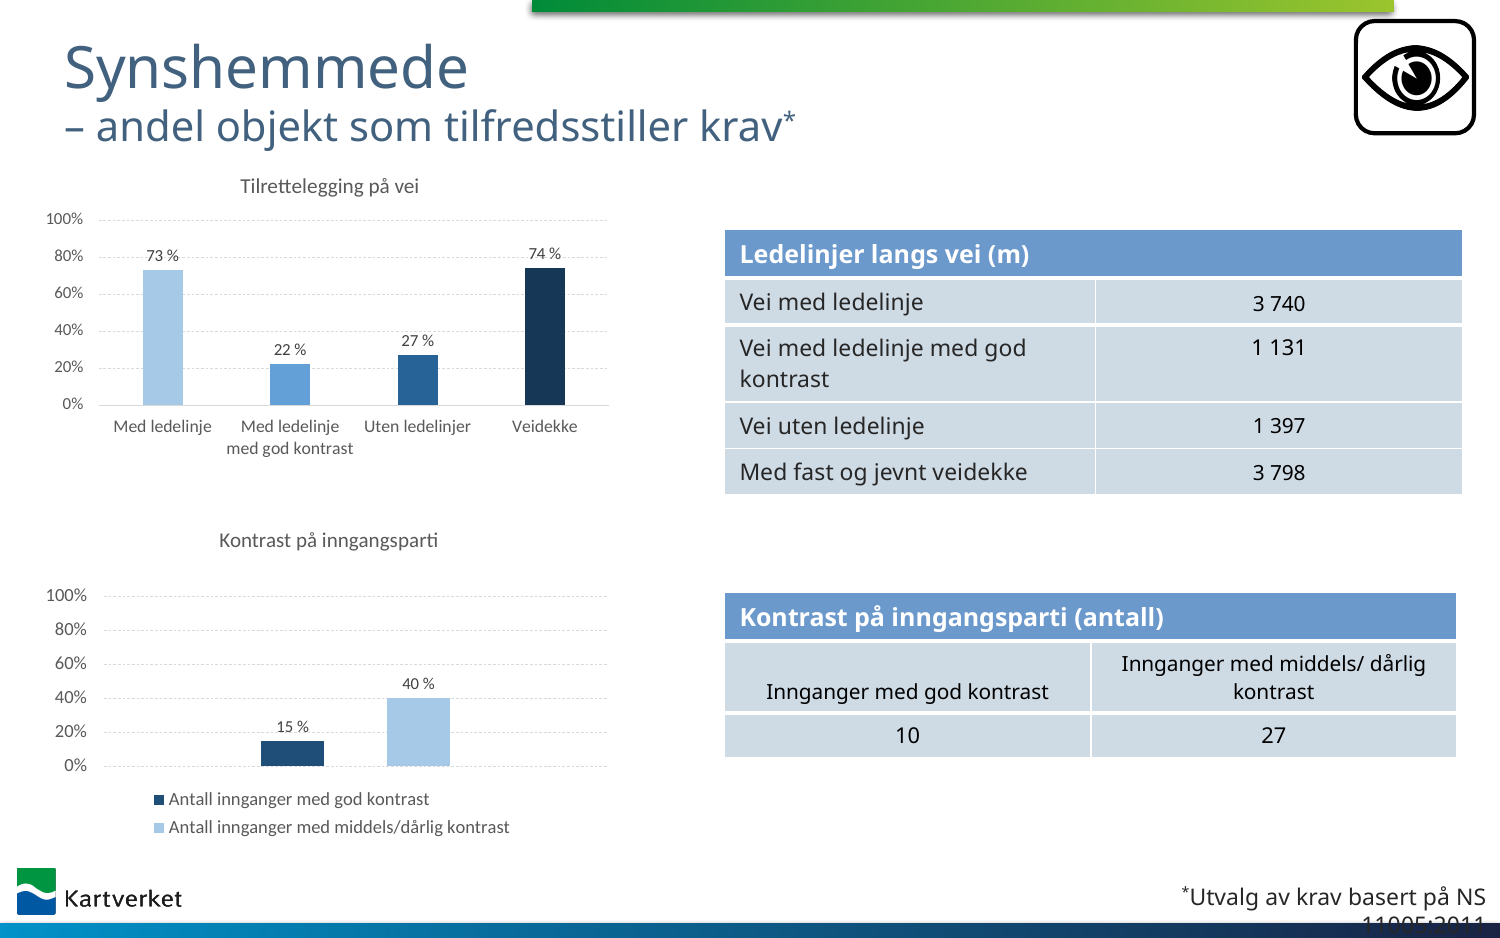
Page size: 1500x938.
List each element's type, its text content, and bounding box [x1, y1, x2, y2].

text_box *Utvalg av krav basert på NS 11005:2011 [1068, 873, 1500, 938]
table_cell Innganger med middels/ dårlig kontrast [1092, 643, 1456, 711]
table_cell Vei uten ledelinje [725, 403, 1095, 448]
picture [41, 166, 619, 492]
table_cell 1 397 [1096, 403, 1462, 448]
table_cell Med fast og jevnt veidekke [725, 449, 1095, 494]
text_box Synshemmede – andel objekt som tilfredsstiller krav* [49, 24, 1431, 158]
table_cell Vei med ledelinje med god kontrast [725, 327, 1095, 401]
table_cell 1 131 [1096, 327, 1462, 401]
table_cell Innganger med god kontrast [725, 643, 1090, 711]
table_header Ledelinjer langs vei (m) [725, 230, 1462, 276]
table_cell 27 [1092, 715, 1456, 757]
table_header Kontrast på inngangsparti (antall) [725, 593, 1456, 639]
table_cell 3 740 [1096, 280, 1462, 323]
table_cell Vei med ledelinje [725, 280, 1095, 323]
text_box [1355, 20, 1475, 134]
picture [41, 520, 617, 846]
table_cell 10 [725, 715, 1090, 757]
table_cell 3 798 [1096, 449, 1462, 494]
